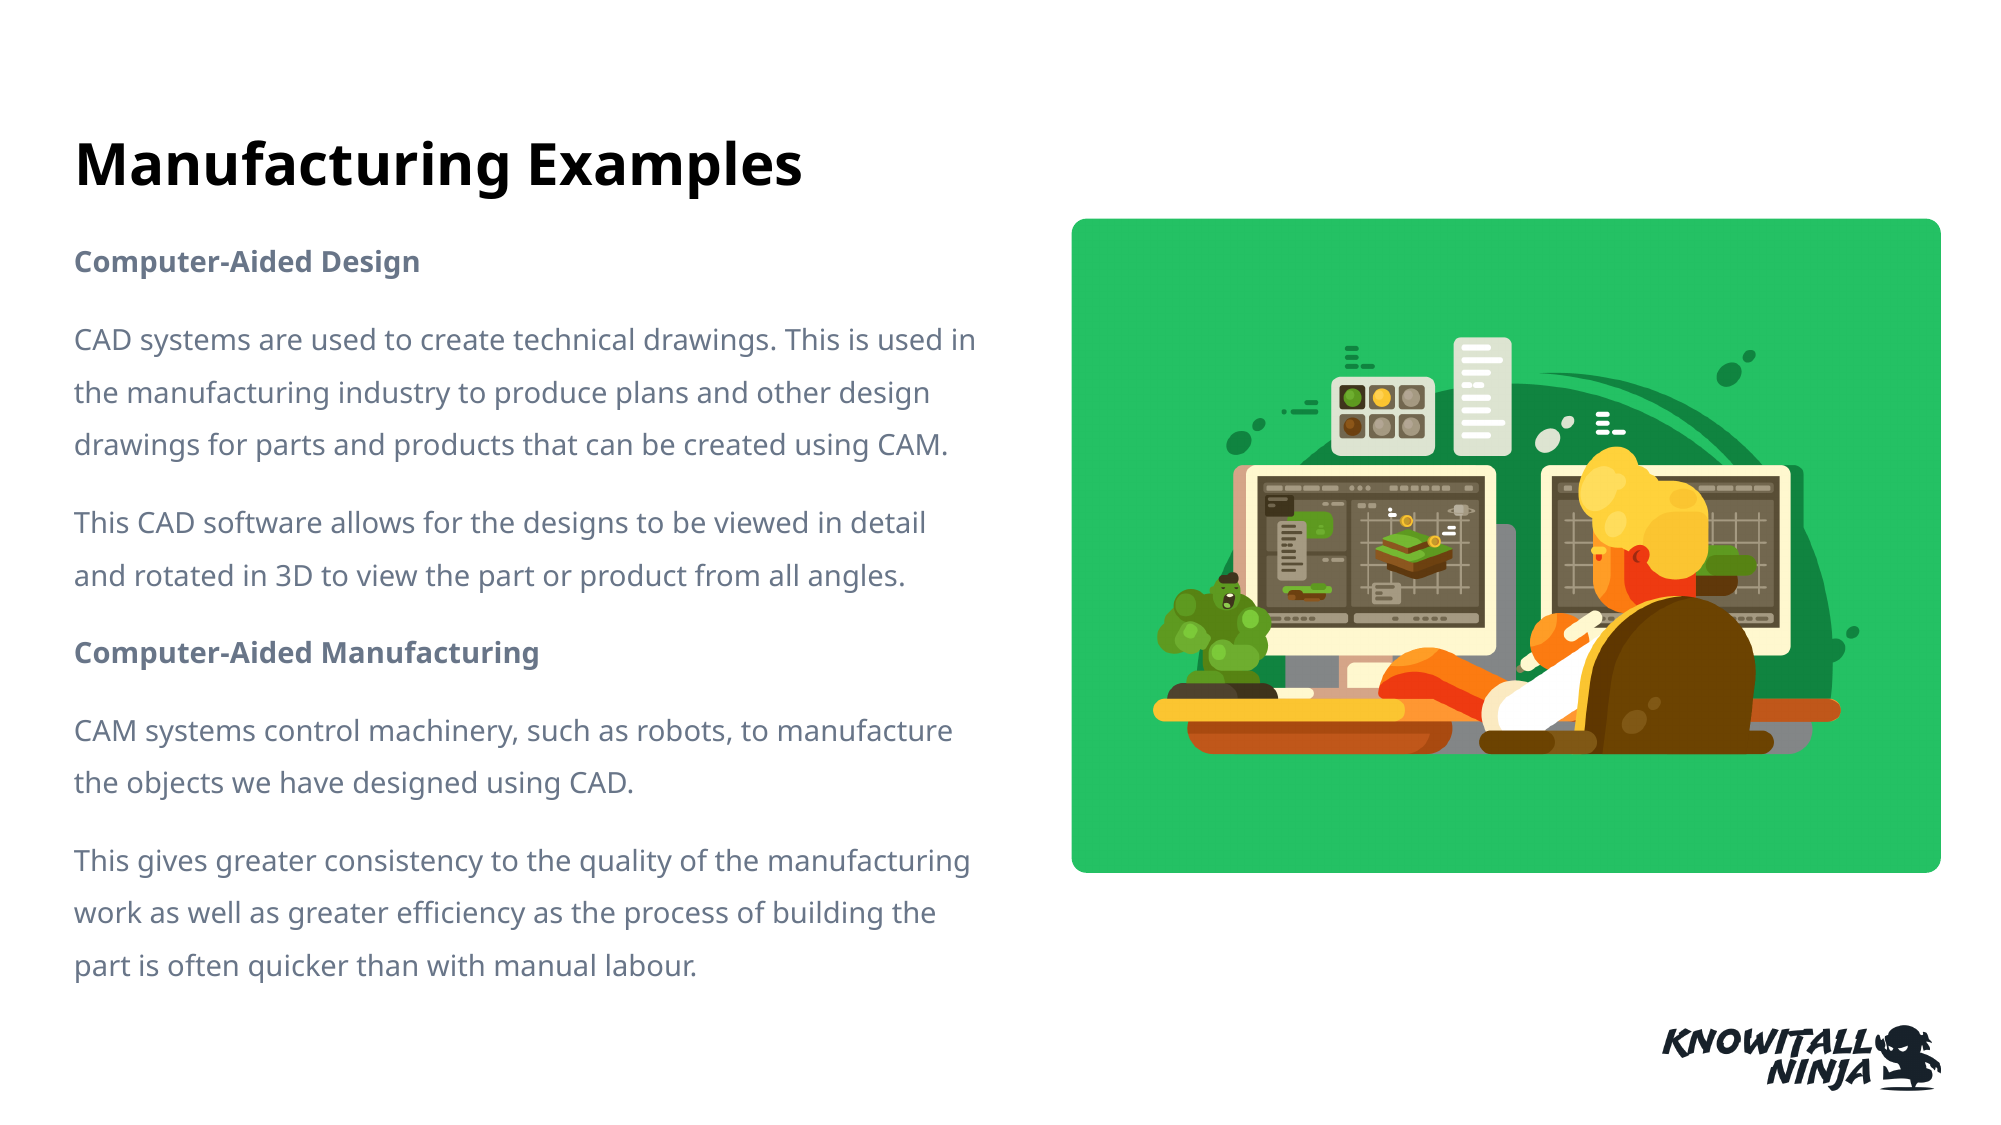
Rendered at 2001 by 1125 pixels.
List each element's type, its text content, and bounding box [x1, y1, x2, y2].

picture [1071, 218, 1942, 874]
picture [1662, 1025, 1941, 1091]
list Computer-Aided Design CAD systems are used to create technical drawings. This is used in the manufacturing industry to produce plans and other design drawings for parts and products that can be created using CAM. This CAD software allows for the designs to be viewed in detail and rotated in 3D to view the part or product from all angles. Computer-Aided Manufacturing CAM systems control machinery, such as robots, to manufacture the objects we have designed using CAD. This gives greater consistency to the quality of the manufacturing work as well as greater efficiency as the process of building the part is often quicker than with manual labour. [59, 218, 1000, 1091]
title Manufacturing Examples [59, 117, 1000, 206]
